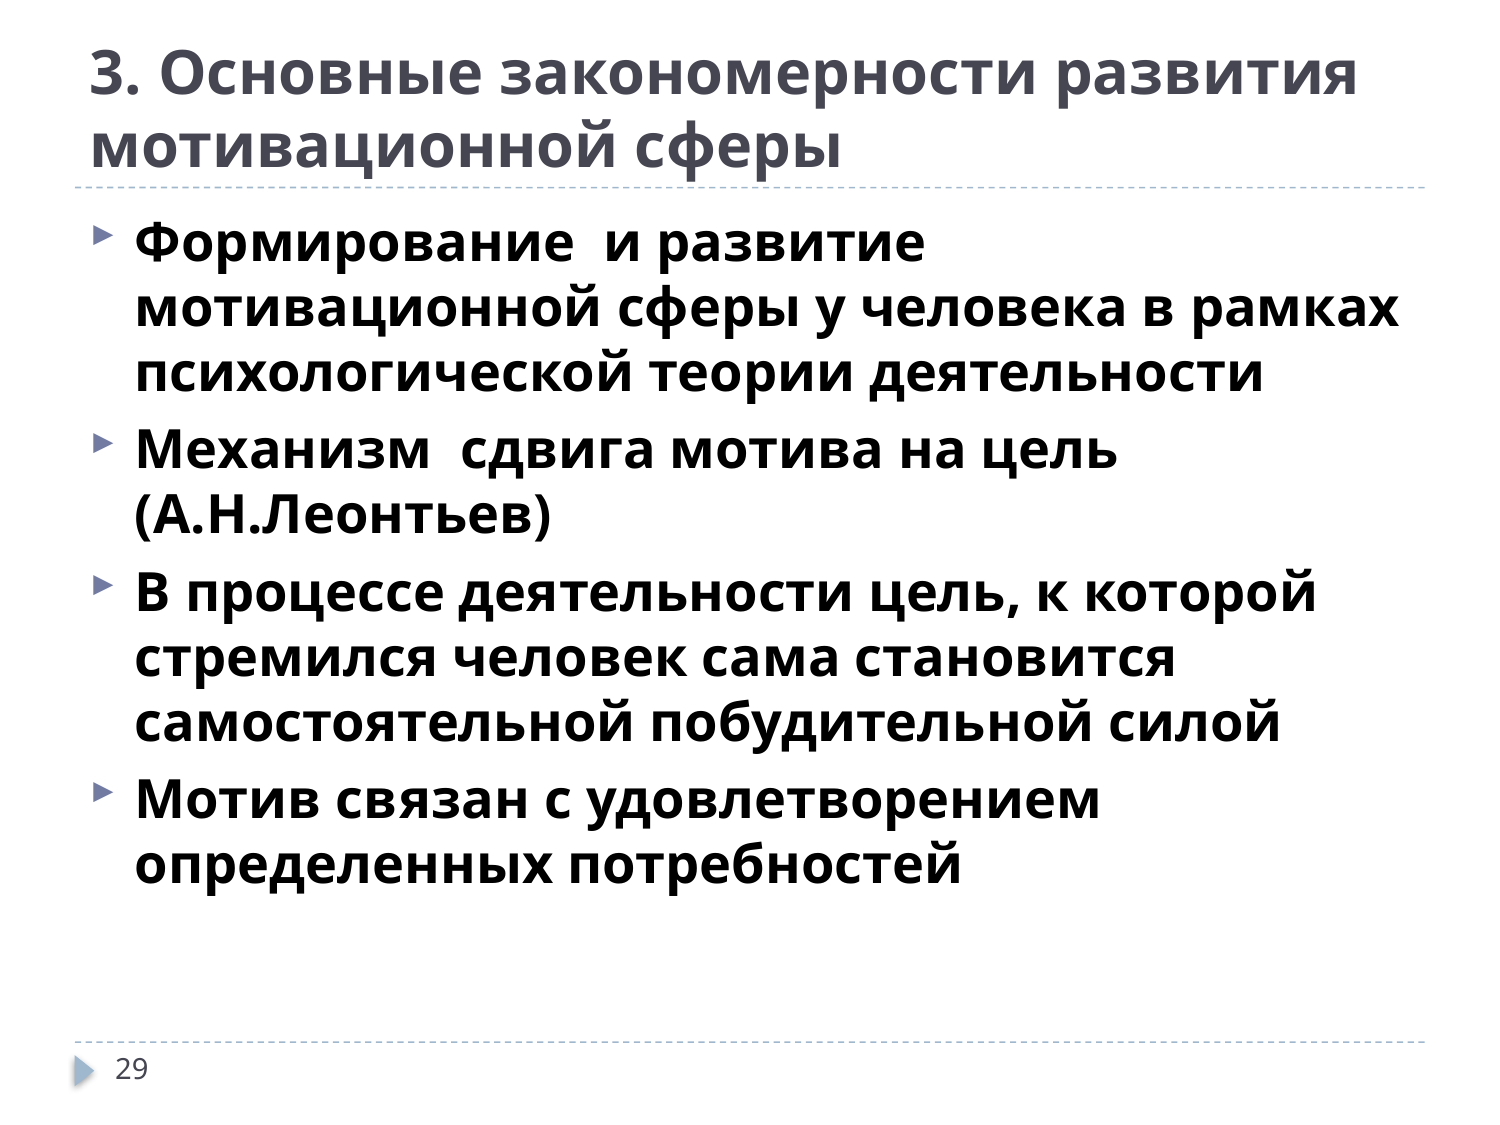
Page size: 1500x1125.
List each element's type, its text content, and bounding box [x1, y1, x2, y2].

title 3. Основные закономерности развития мотивационной сферы [75, 24, 1425, 188]
slide_number 29 [100, 1042, 426, 1103]
list Формирование и развитие мотивационной сферы у человека в рамках психологической теории деятельности Механизм сдвига мотива на цель (А.Н.Леонтьев) В процессе деятельности цель, к которой стремился человек сама становится самостоятельной побудительной силой Мотив связан с удовлетворением определенных потребностей [75, 200, 1425, 1010]
